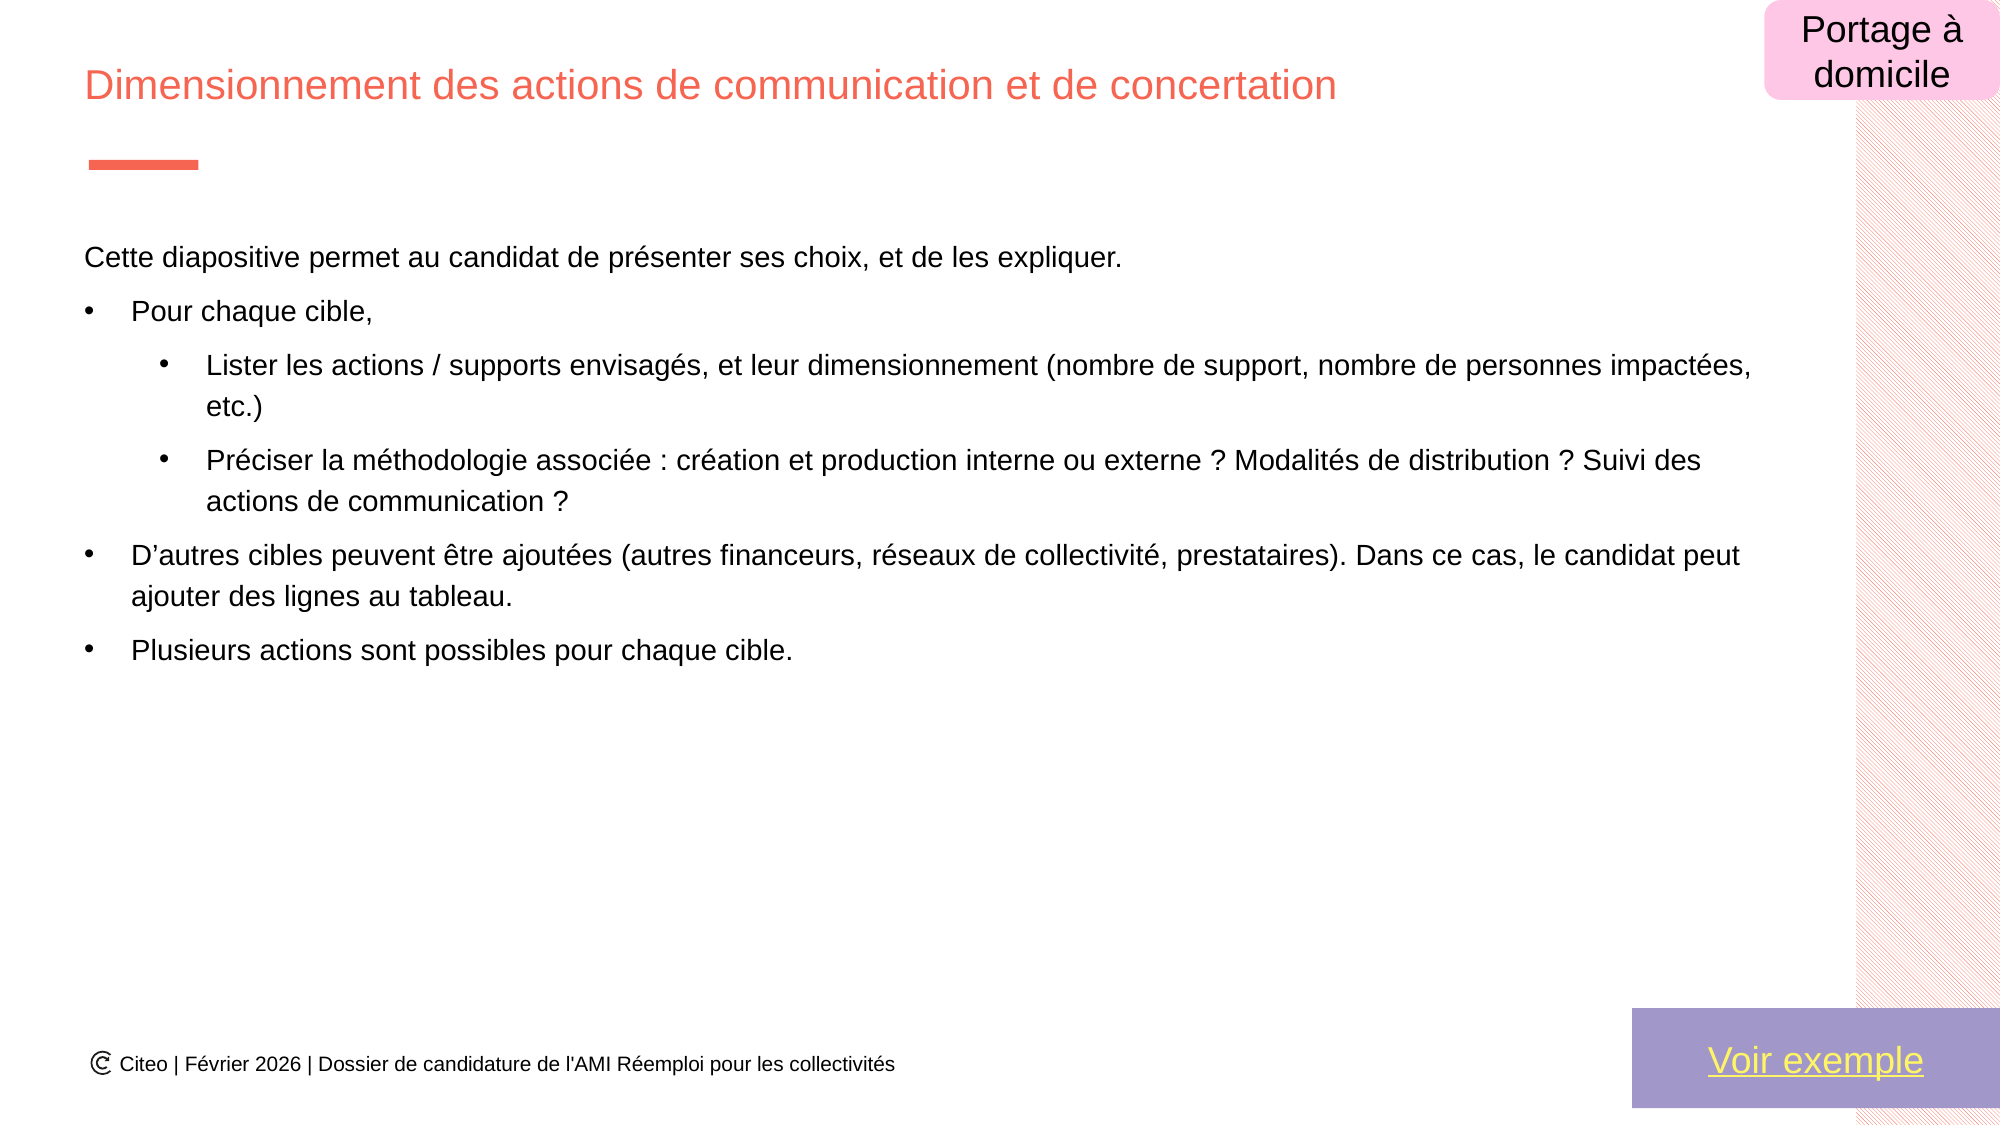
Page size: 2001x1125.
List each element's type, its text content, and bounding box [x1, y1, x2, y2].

text_box [1855, 92, 2000, 1007]
footer Citeo | Février 2026 | Dossier de candidature de l'AMI Réemploi pour les collectivités [119, 1032, 1631, 1093]
text_box [1992, 0, 2000, 8]
text_box [1855, 1109, 2000, 1125]
text_box Cette diapositive permet au candidat de présenter ses choix, et de les expliquer. Pour chaque cible, Lister les actions / supports envisagés, et leur dimensionnement (nombre de support, nombre de personnes impactées, etc.) Préciser la méthodologie associée : création et production interne ou externe ? Modalités de distribution ? Suivi des actions de communication ? D’autres cibles peuvent être ajoutées (autres financeurs, réseaux de collectivité, prestataires). Dans ce cas, le candidat peut ajouter des lignes au tableau. Plusieurs actions sont possibles pour chaque cible. [69, 225, 1799, 674]
title Dimensionnement des actions de communication et de concertation [69, 16, 1654, 149]
text_box Voir exemple [1631, 1007, 2000, 1109]
text_box Portage à domicile [1763, 0, 2000, 102]
